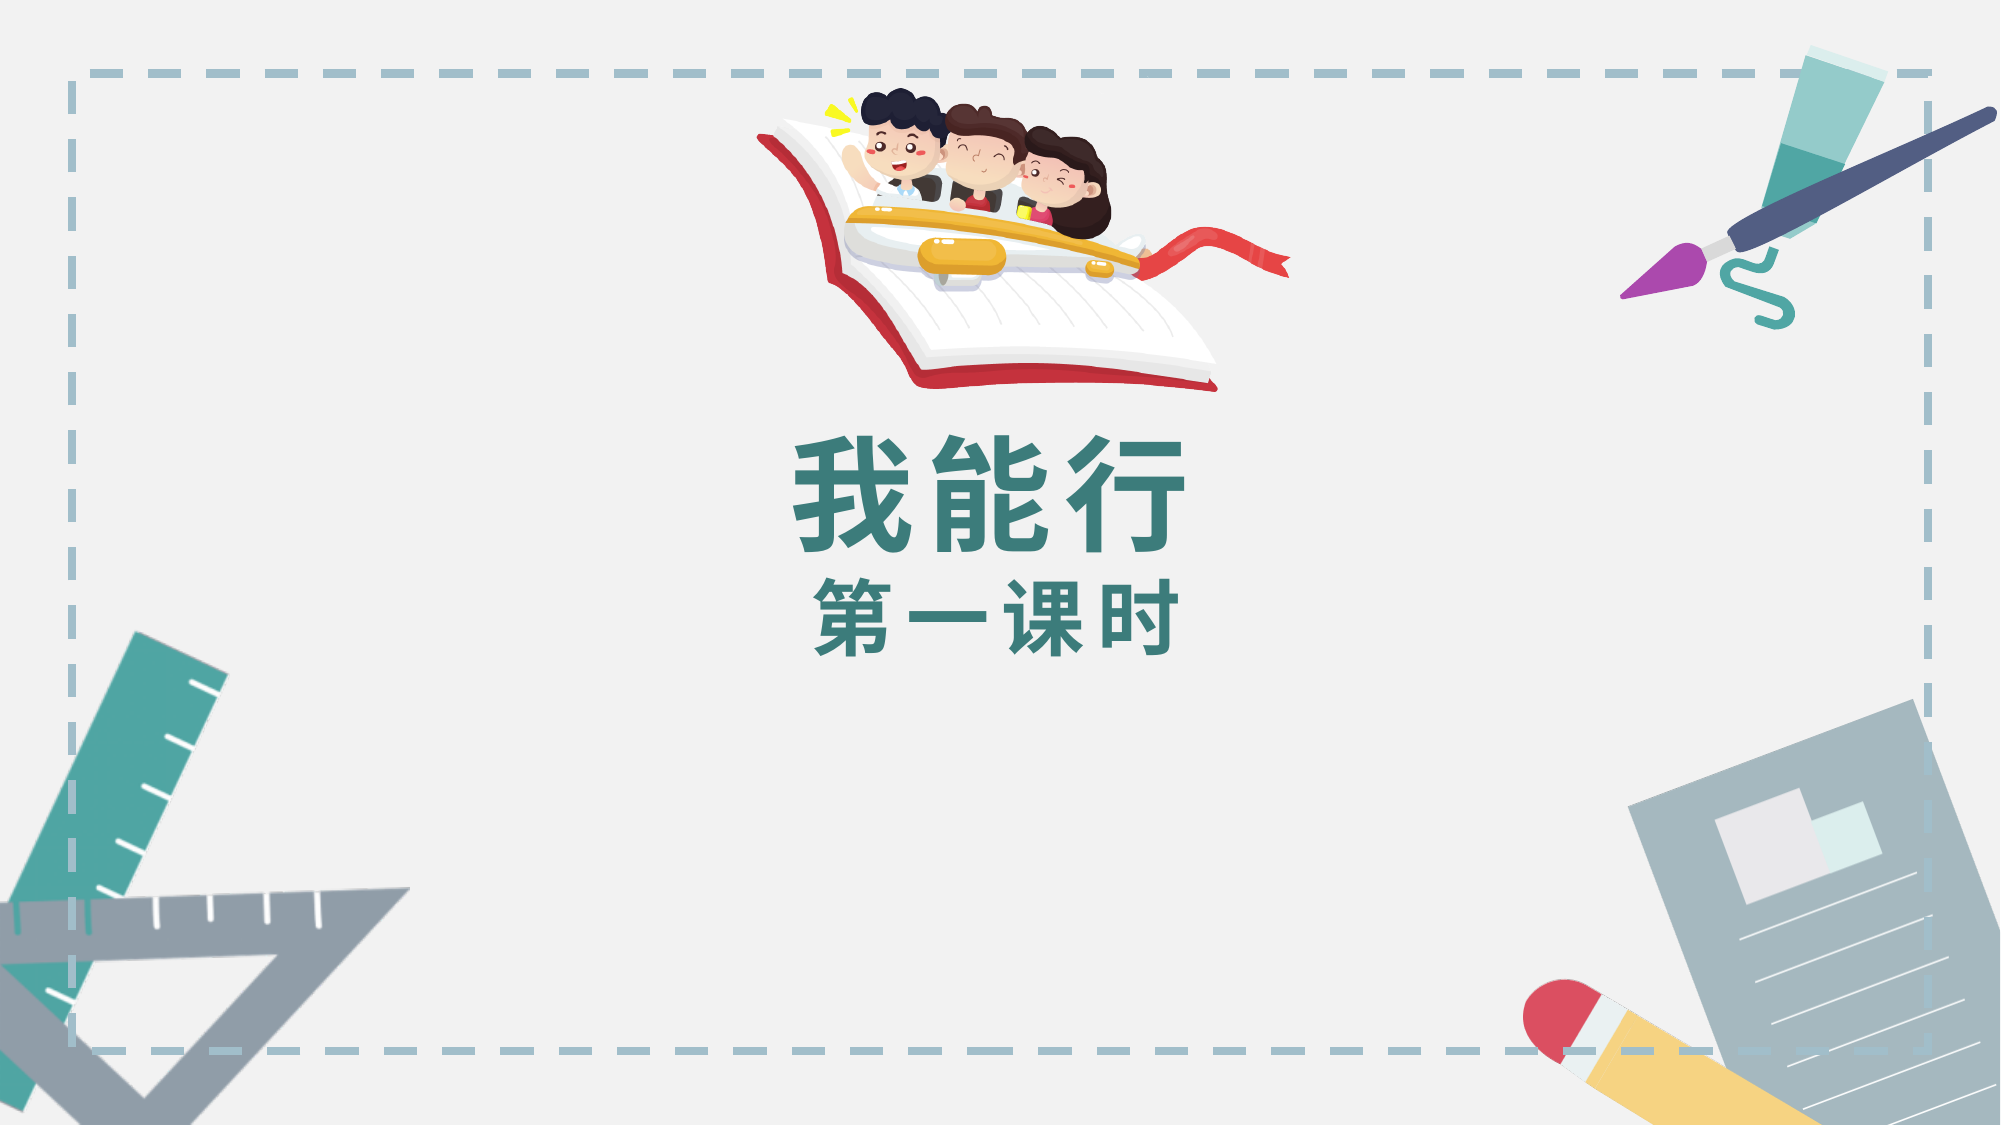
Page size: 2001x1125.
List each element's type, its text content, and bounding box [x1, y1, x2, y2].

picture [756, 76, 1291, 392]
picture [0, 611, 410, 1125]
title 我能行 第一课时 [375, 351, 1616, 666]
picture [1522, 698, 2001, 1125]
